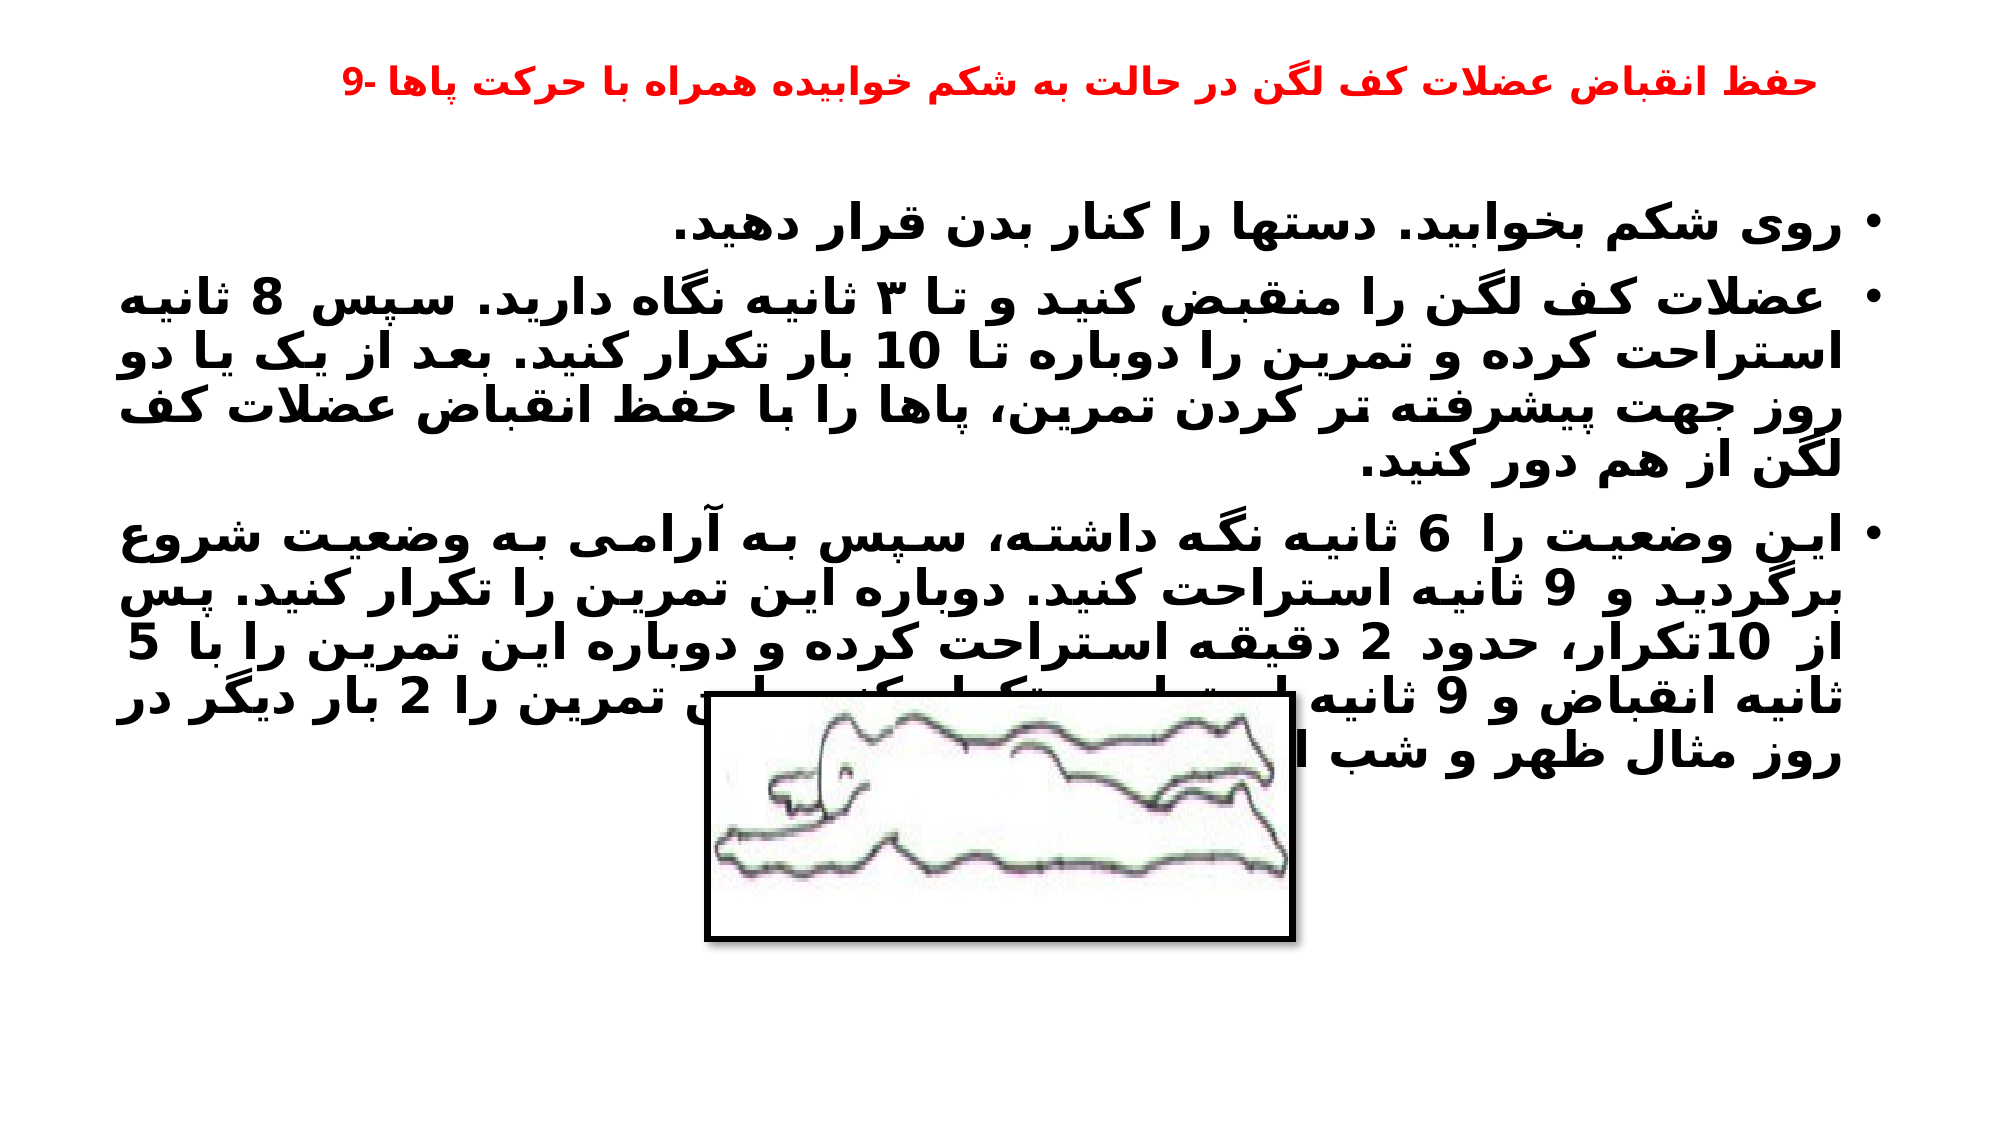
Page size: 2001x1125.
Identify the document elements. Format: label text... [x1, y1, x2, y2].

picture [710, 697, 1290, 936]
title 9- حفظ انقباض عضلات کف لگن در حالت به شکم خوابیده همراه با حرکت پاها [312, 46, 1863, 167]
list روی شکم بخوابید. دستها را کنار بدن قرار دهید. عضلات کف لگن را منقبض کنید و تا ۳ ثانیه نگاه دارید. سپس 8 ثانیه استراحت کرده و تمرین را دوباره تا 10 بار تکرار کنید. بعد از یک یا دو روز جهت پیشرفته تر کردن تمرین، پاها را با حفظ انقباض عضلات کف لگن از هم دور کنید. این وضعیت را 6 ثانیه نگه داشته، سپس به آرامی به وضعیت شروع برگردید و 9 ثانیه استراحت کنید. دوباره این تمرین را تکرار کنید. پس از 10تکرار، حدود 2 دقیقه استراحت کرده و دوباره این تمرین را با 5 ثانیه انقباض و 9 ثانیه استراحت تکرار کنید. این تمرین را 2 بار دیگر در روز مثال ظهر و شب انجام دهید. [103, 189, 1898, 1014]
